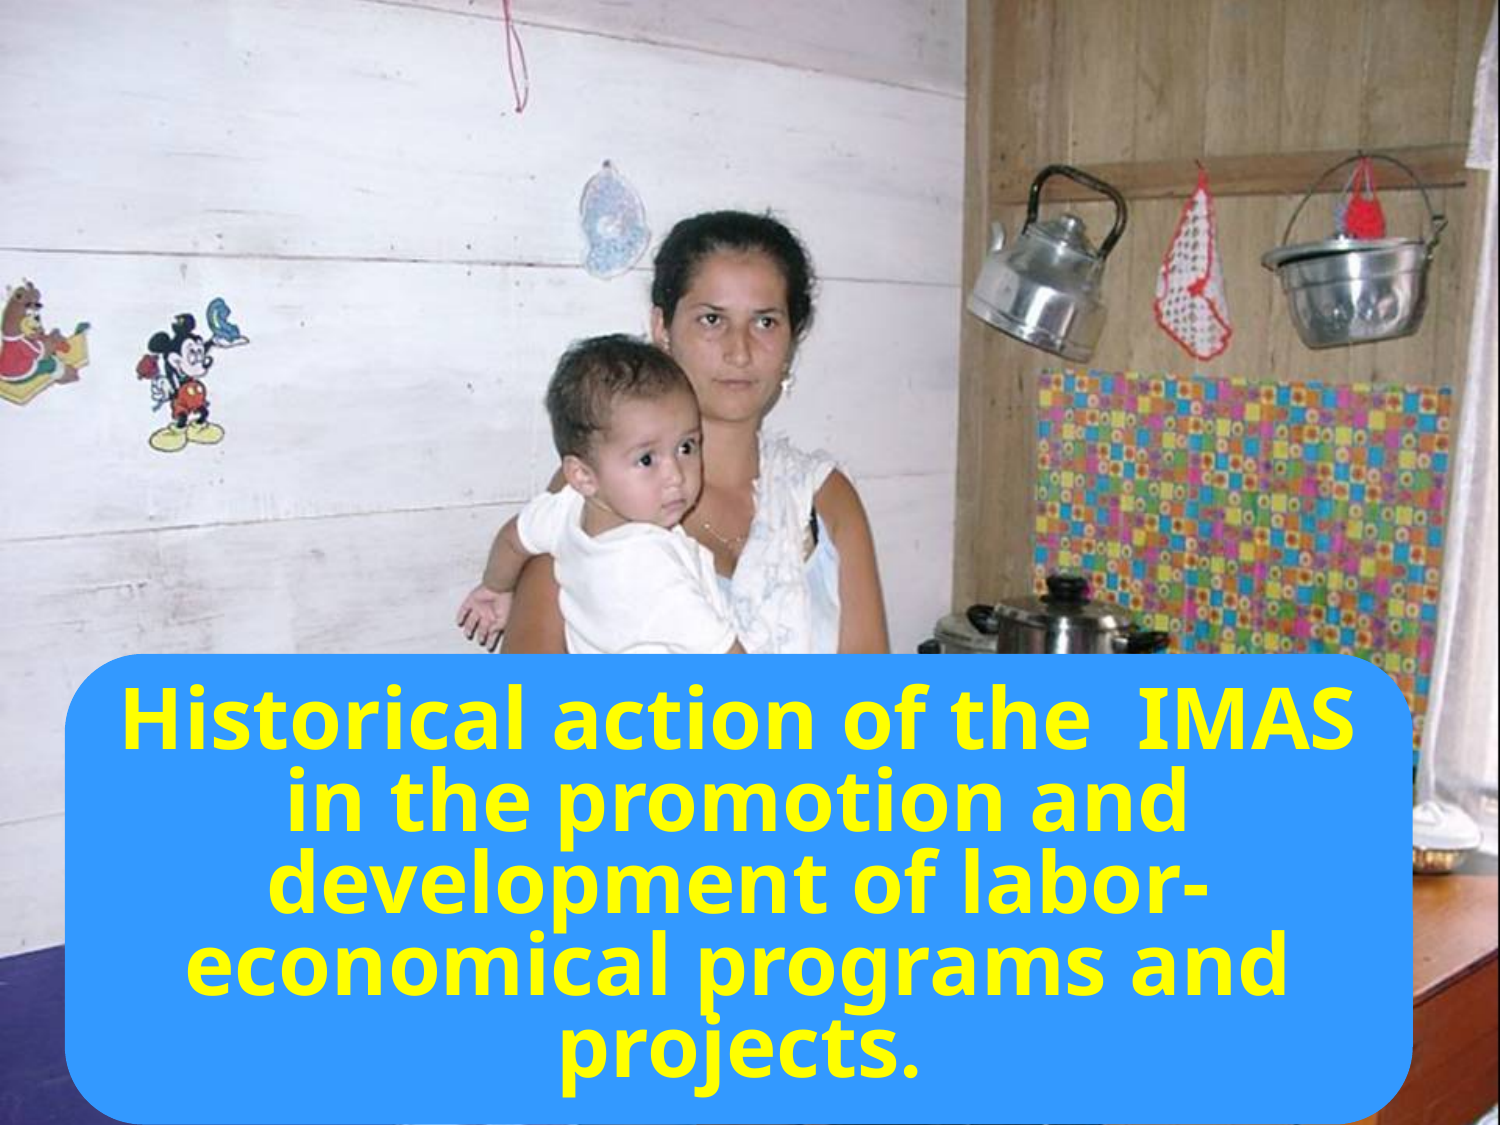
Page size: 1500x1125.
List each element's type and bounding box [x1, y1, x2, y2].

text_box [0, 0, 1500, 1125]
